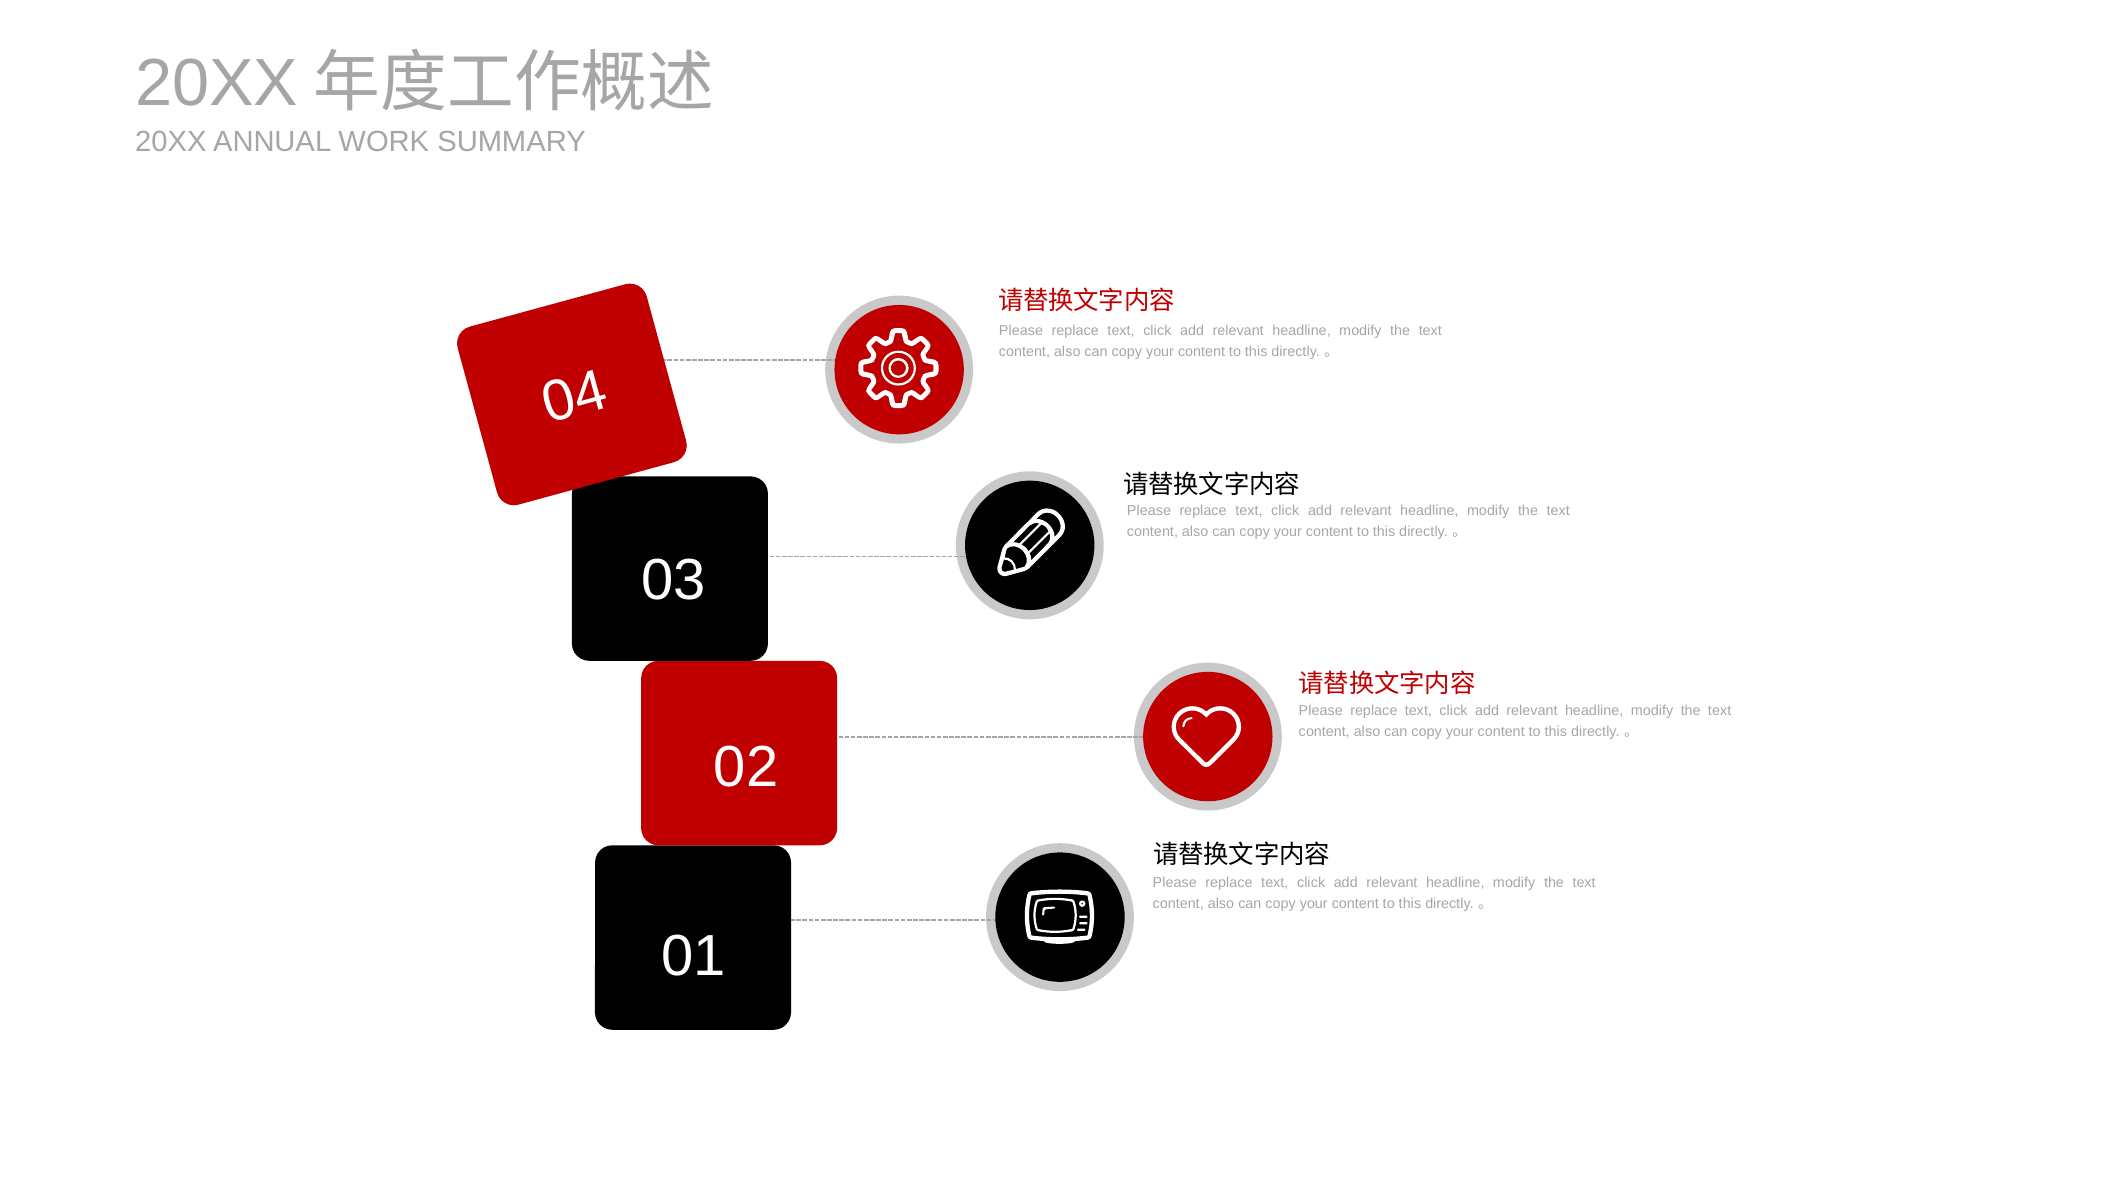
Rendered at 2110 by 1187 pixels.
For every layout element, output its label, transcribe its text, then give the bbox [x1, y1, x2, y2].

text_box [1169, 704, 1244, 768]
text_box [641, 660, 838, 846]
text_box Please replace text, click add relevant headline, modify the text content, also can copy your content to this directly.。 [1298, 697, 1733, 740]
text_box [571, 476, 768, 661]
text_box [986, 843, 1134, 992]
text_box 20XX年度工作概述 [135, 38, 783, 119]
text_box 请替换文字内容 [1153, 831, 1444, 869]
text_box 请替换文字内容 [1298, 660, 1589, 697]
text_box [1023, 889, 1095, 944]
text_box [825, 295, 974, 444]
text_box 请替换文字内容 [998, 278, 1289, 316]
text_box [1133, 662, 1282, 811]
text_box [595, 845, 792, 1030]
text_box 请替换文字内容 [1123, 461, 1414, 499]
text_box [955, 471, 1104, 620]
text_box Please replace text, click add relevant headline, modify the text content, also can copy your content to this directly.。 [998, 317, 1444, 360]
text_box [473, 302, 670, 487]
text_box 20XX ANNUAL WORK SUMMARY [135, 122, 596, 158]
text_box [858, 328, 939, 409]
text_box Please replace text, click add relevant headline, modify the text content, also can copy your content to this directly.。 [1126, 497, 1571, 540]
text_box Please replace text, click add relevant headline, modify the text content, also can copy your content to this directly.。 [1152, 870, 1597, 912]
